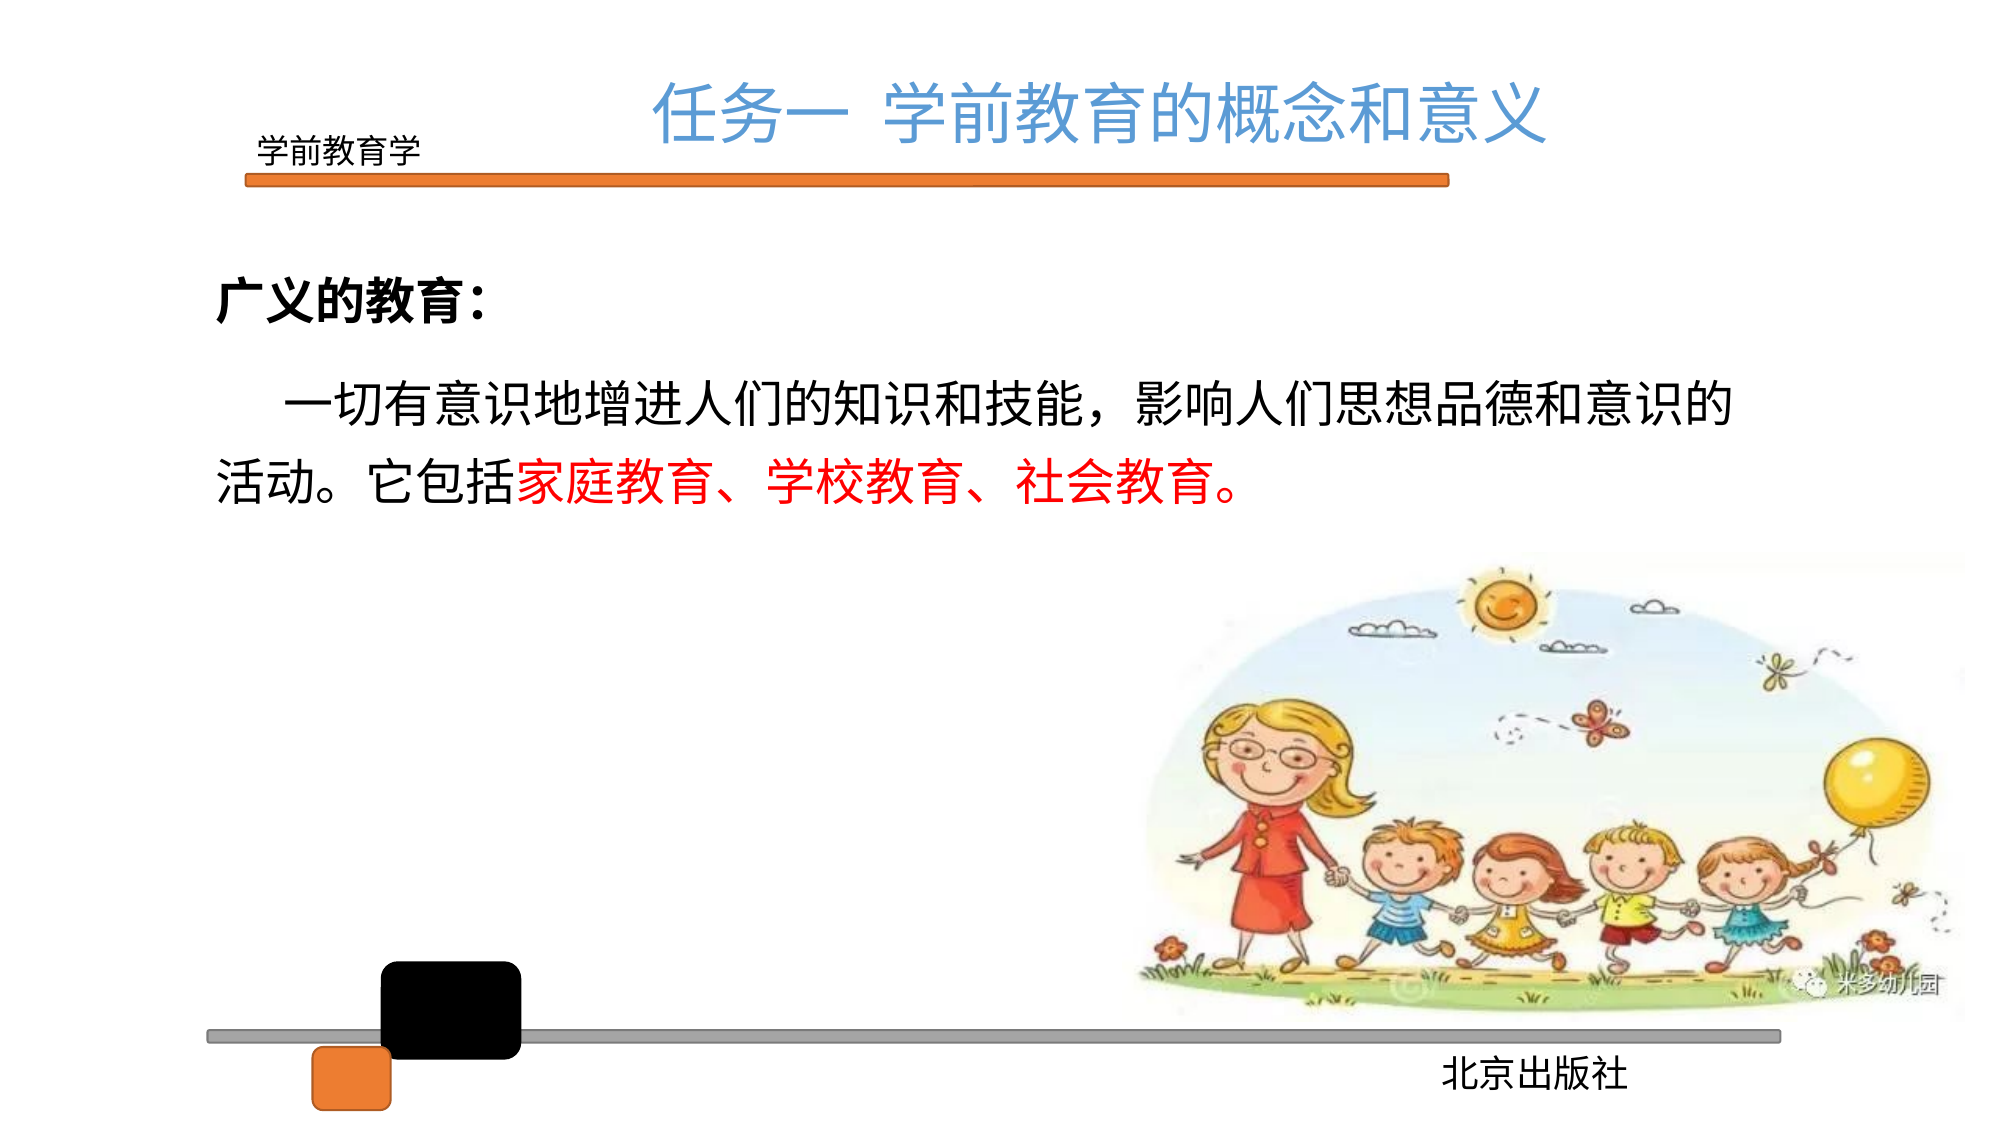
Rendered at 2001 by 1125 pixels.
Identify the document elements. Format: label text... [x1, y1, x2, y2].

text_box 任务一 学前教育的概念和意义 [636, 64, 1565, 160]
text_box 广义的教育： 一切有意识地增进人们的知识和技能，影响人们思想品德和意识的活动。它包括家庭教育、学校教育、社会教育。 [200, 243, 1757, 621]
picture [1122, 552, 1965, 1022]
